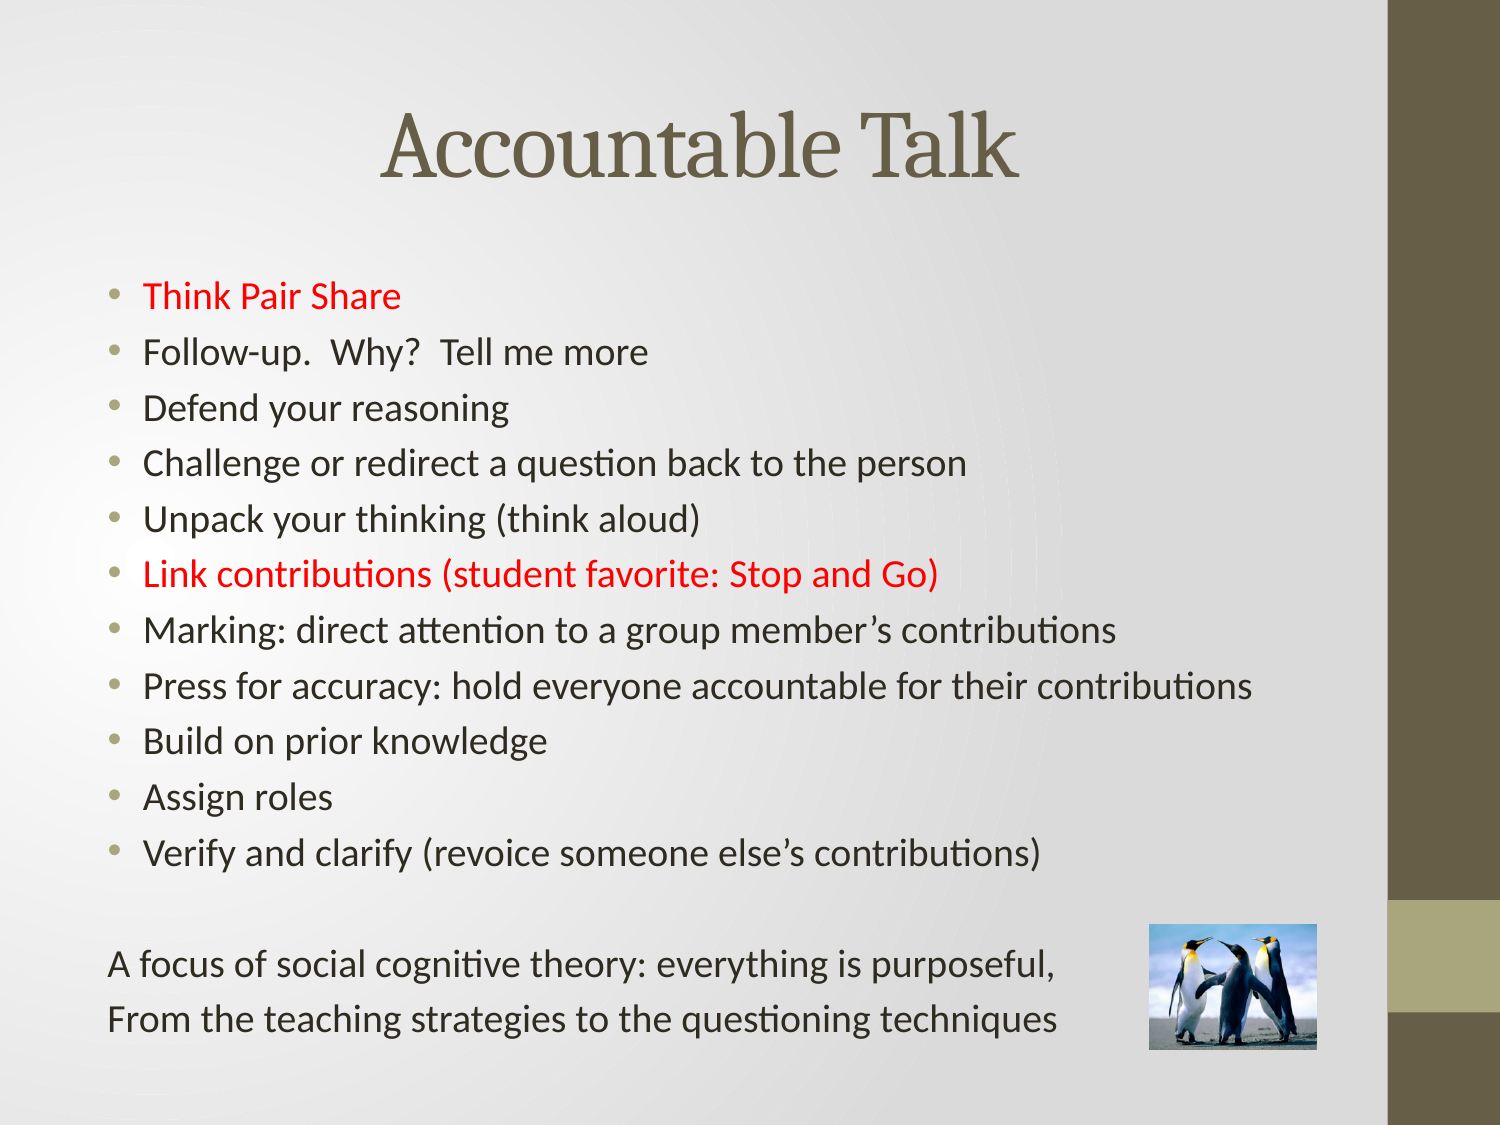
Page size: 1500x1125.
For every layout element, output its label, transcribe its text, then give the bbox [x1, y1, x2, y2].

picture [1149, 924, 1318, 1051]
title Accountable Talk [75, 45, 1325, 233]
list Think Pair Share Follow-up. Why? Tell me more Defend your reasoning Challenge or redirect a question back to the person Unpack your thinking (think aloud) Link contributions (student favorite: Stop and Go) Marking: direct attention to a group member’s contributions Press for accuracy: hold everyone accountable for their contributions Build on prior knowledge Assign roles Verify and clarify (revoice someone else’s contributions) A focus of social cognitive theory: everything is purposeful, From the teaching strategies to the questioning techniques [75, 262, 1325, 1050]
